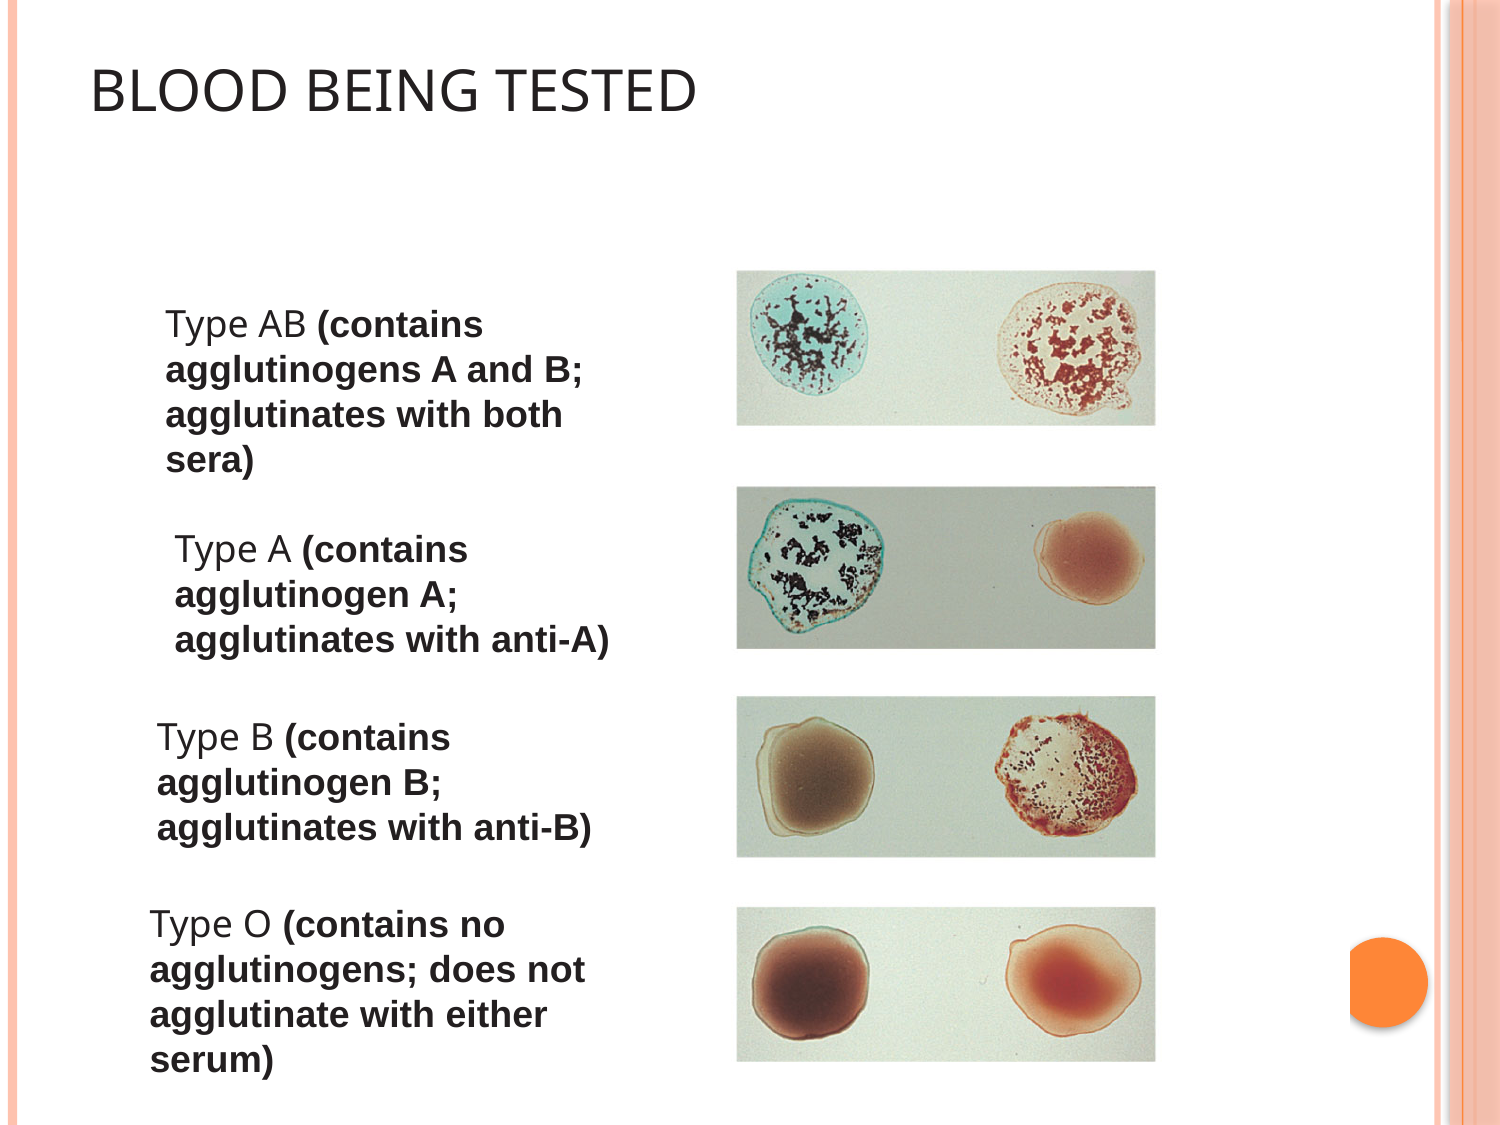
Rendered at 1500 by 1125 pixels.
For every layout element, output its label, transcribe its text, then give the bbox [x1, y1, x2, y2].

title Blood being tested [75, 45, 1300, 200]
text_box Type O (contains no agglutinogens; does not agglutinate with either serum) [149, 1071, 586, 1081]
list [126, 199, 1351, 1063]
